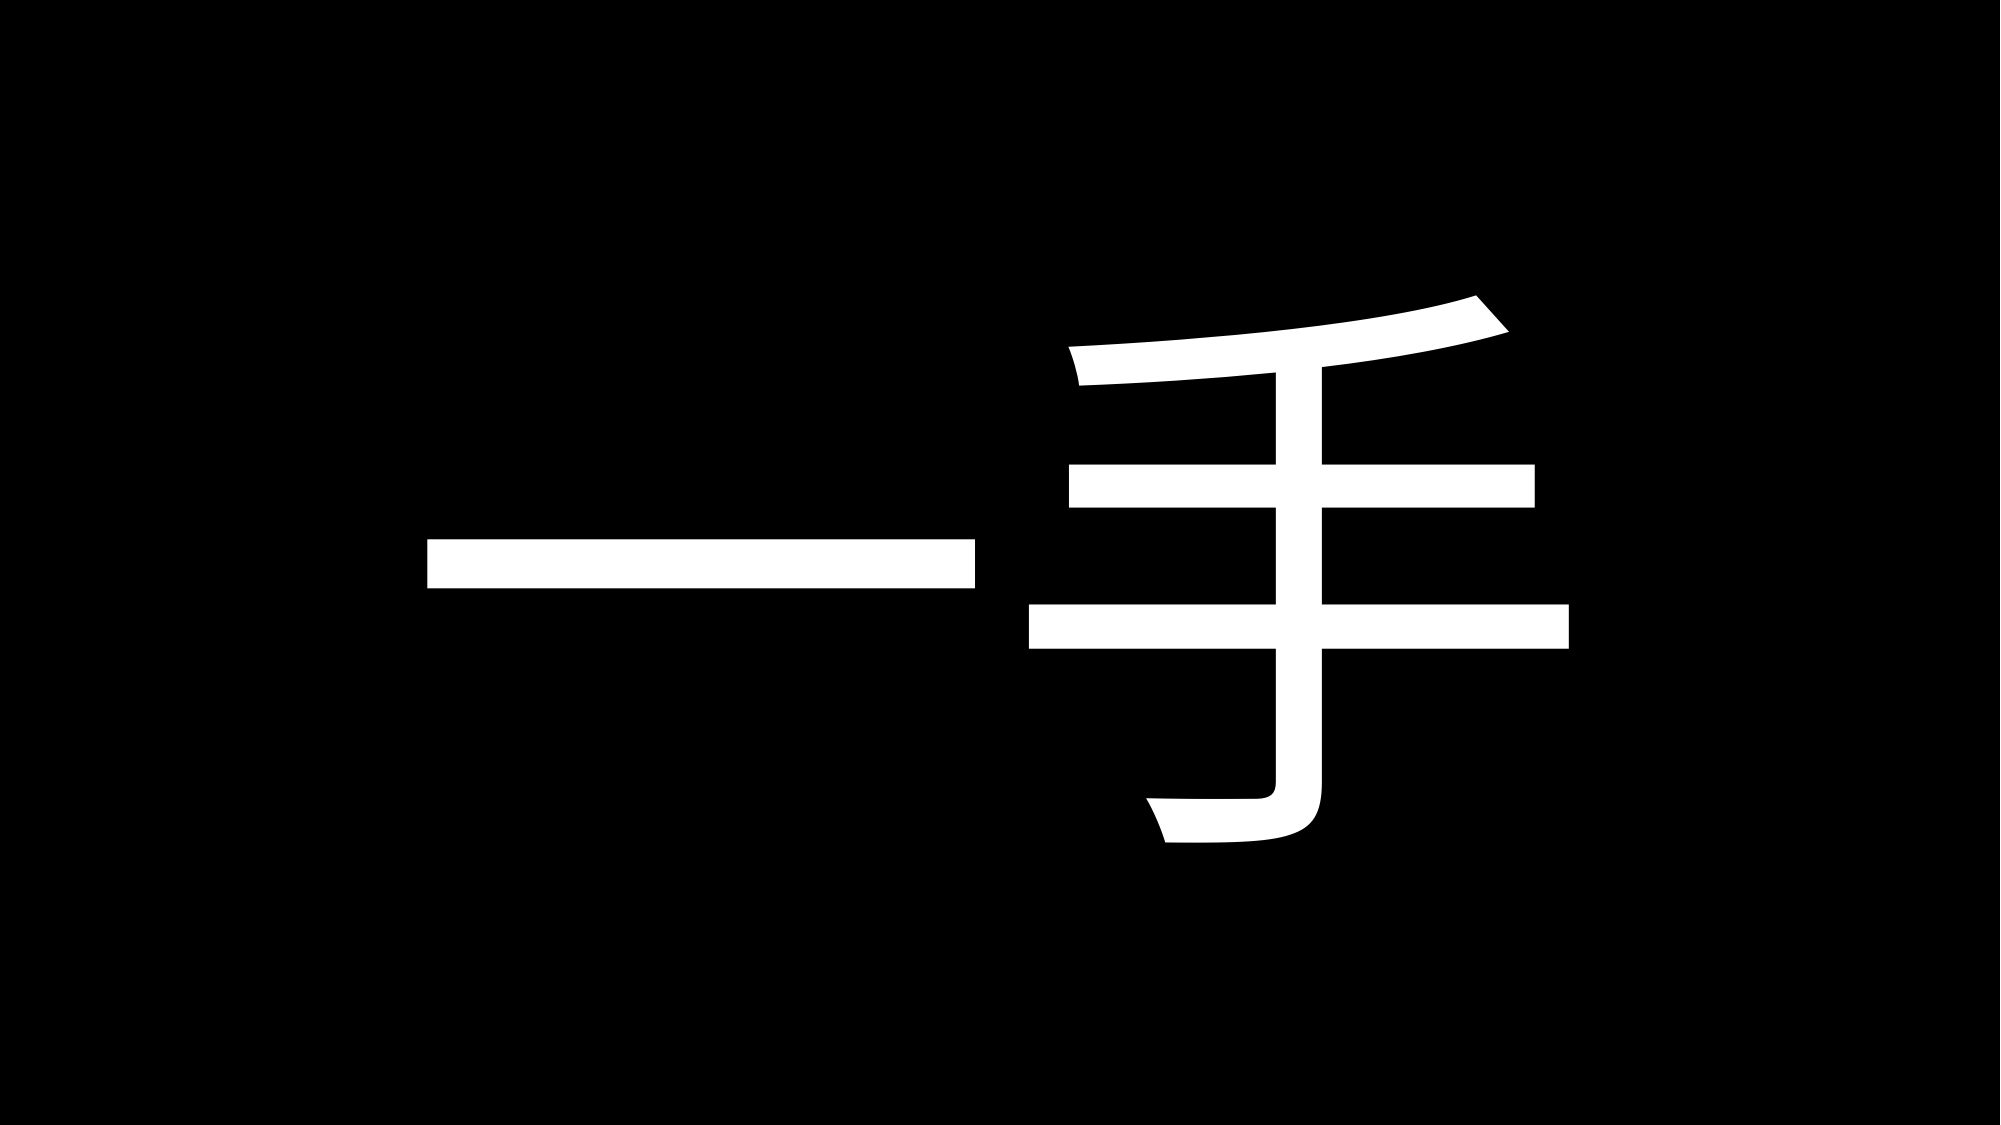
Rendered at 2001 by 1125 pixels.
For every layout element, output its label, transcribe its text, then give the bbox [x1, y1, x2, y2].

text_box 一手 [387, 192, 1613, 925]
